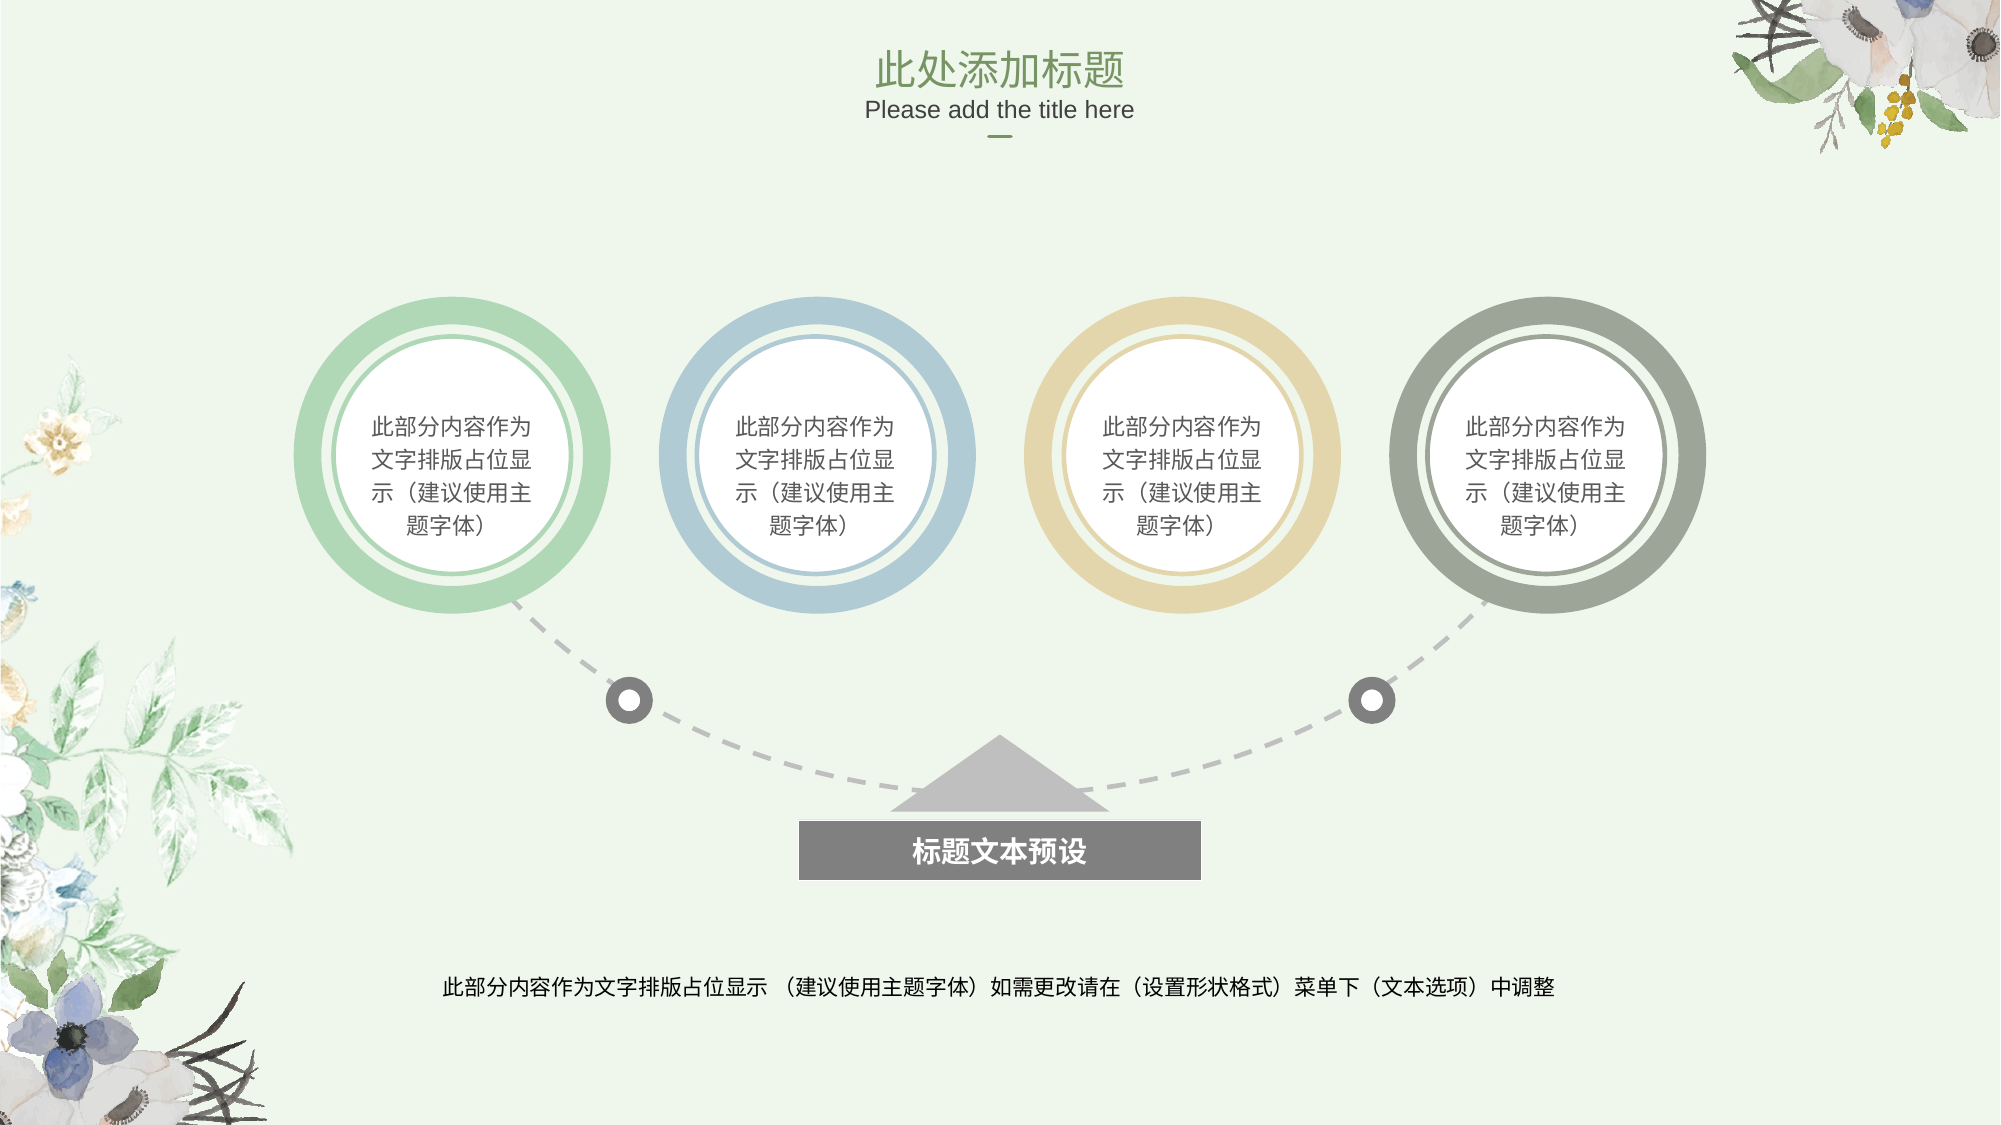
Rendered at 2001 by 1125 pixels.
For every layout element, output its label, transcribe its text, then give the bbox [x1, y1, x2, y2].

text_box 标题文本预设 [797, 819, 1202, 882]
text_box [886, 733, 1114, 813]
text_box 此部分内容作为文字排版占位显示（建议使用主题字体） [1426, 335, 1666, 575]
text_box 此处添加标题 [858, 36, 1142, 85]
picture [0, 0, 2000, 1125]
text_box 此部分内容作为文字排版占位显示（建议使用主题字体） [1062, 335, 1303, 575]
text_box [611, 682, 648, 719]
text_box [292, 295, 612, 615]
text_box [514, 296, 1486, 791]
text_box [1388, 295, 1708, 615]
text_box [657, 295, 977, 615]
text_box [1072, 295, 1343, 501]
text_box [1353, 682, 1391, 719]
text_box Please add the title here [749, 85, 1251, 131]
text_box 此部分内容作为文字排版占位显示 （建议使用主题字体）如需更改请在（设置形状格式）菜单下（文本选项）中调整 [323, 968, 1677, 1008]
text_box 此部分内容作为文字排版占位显示（建议使用主题字体） [332, 335, 573, 575]
text_box 此部分内容作为文字排版占位显示（建议使用主题字体） [695, 335, 936, 575]
